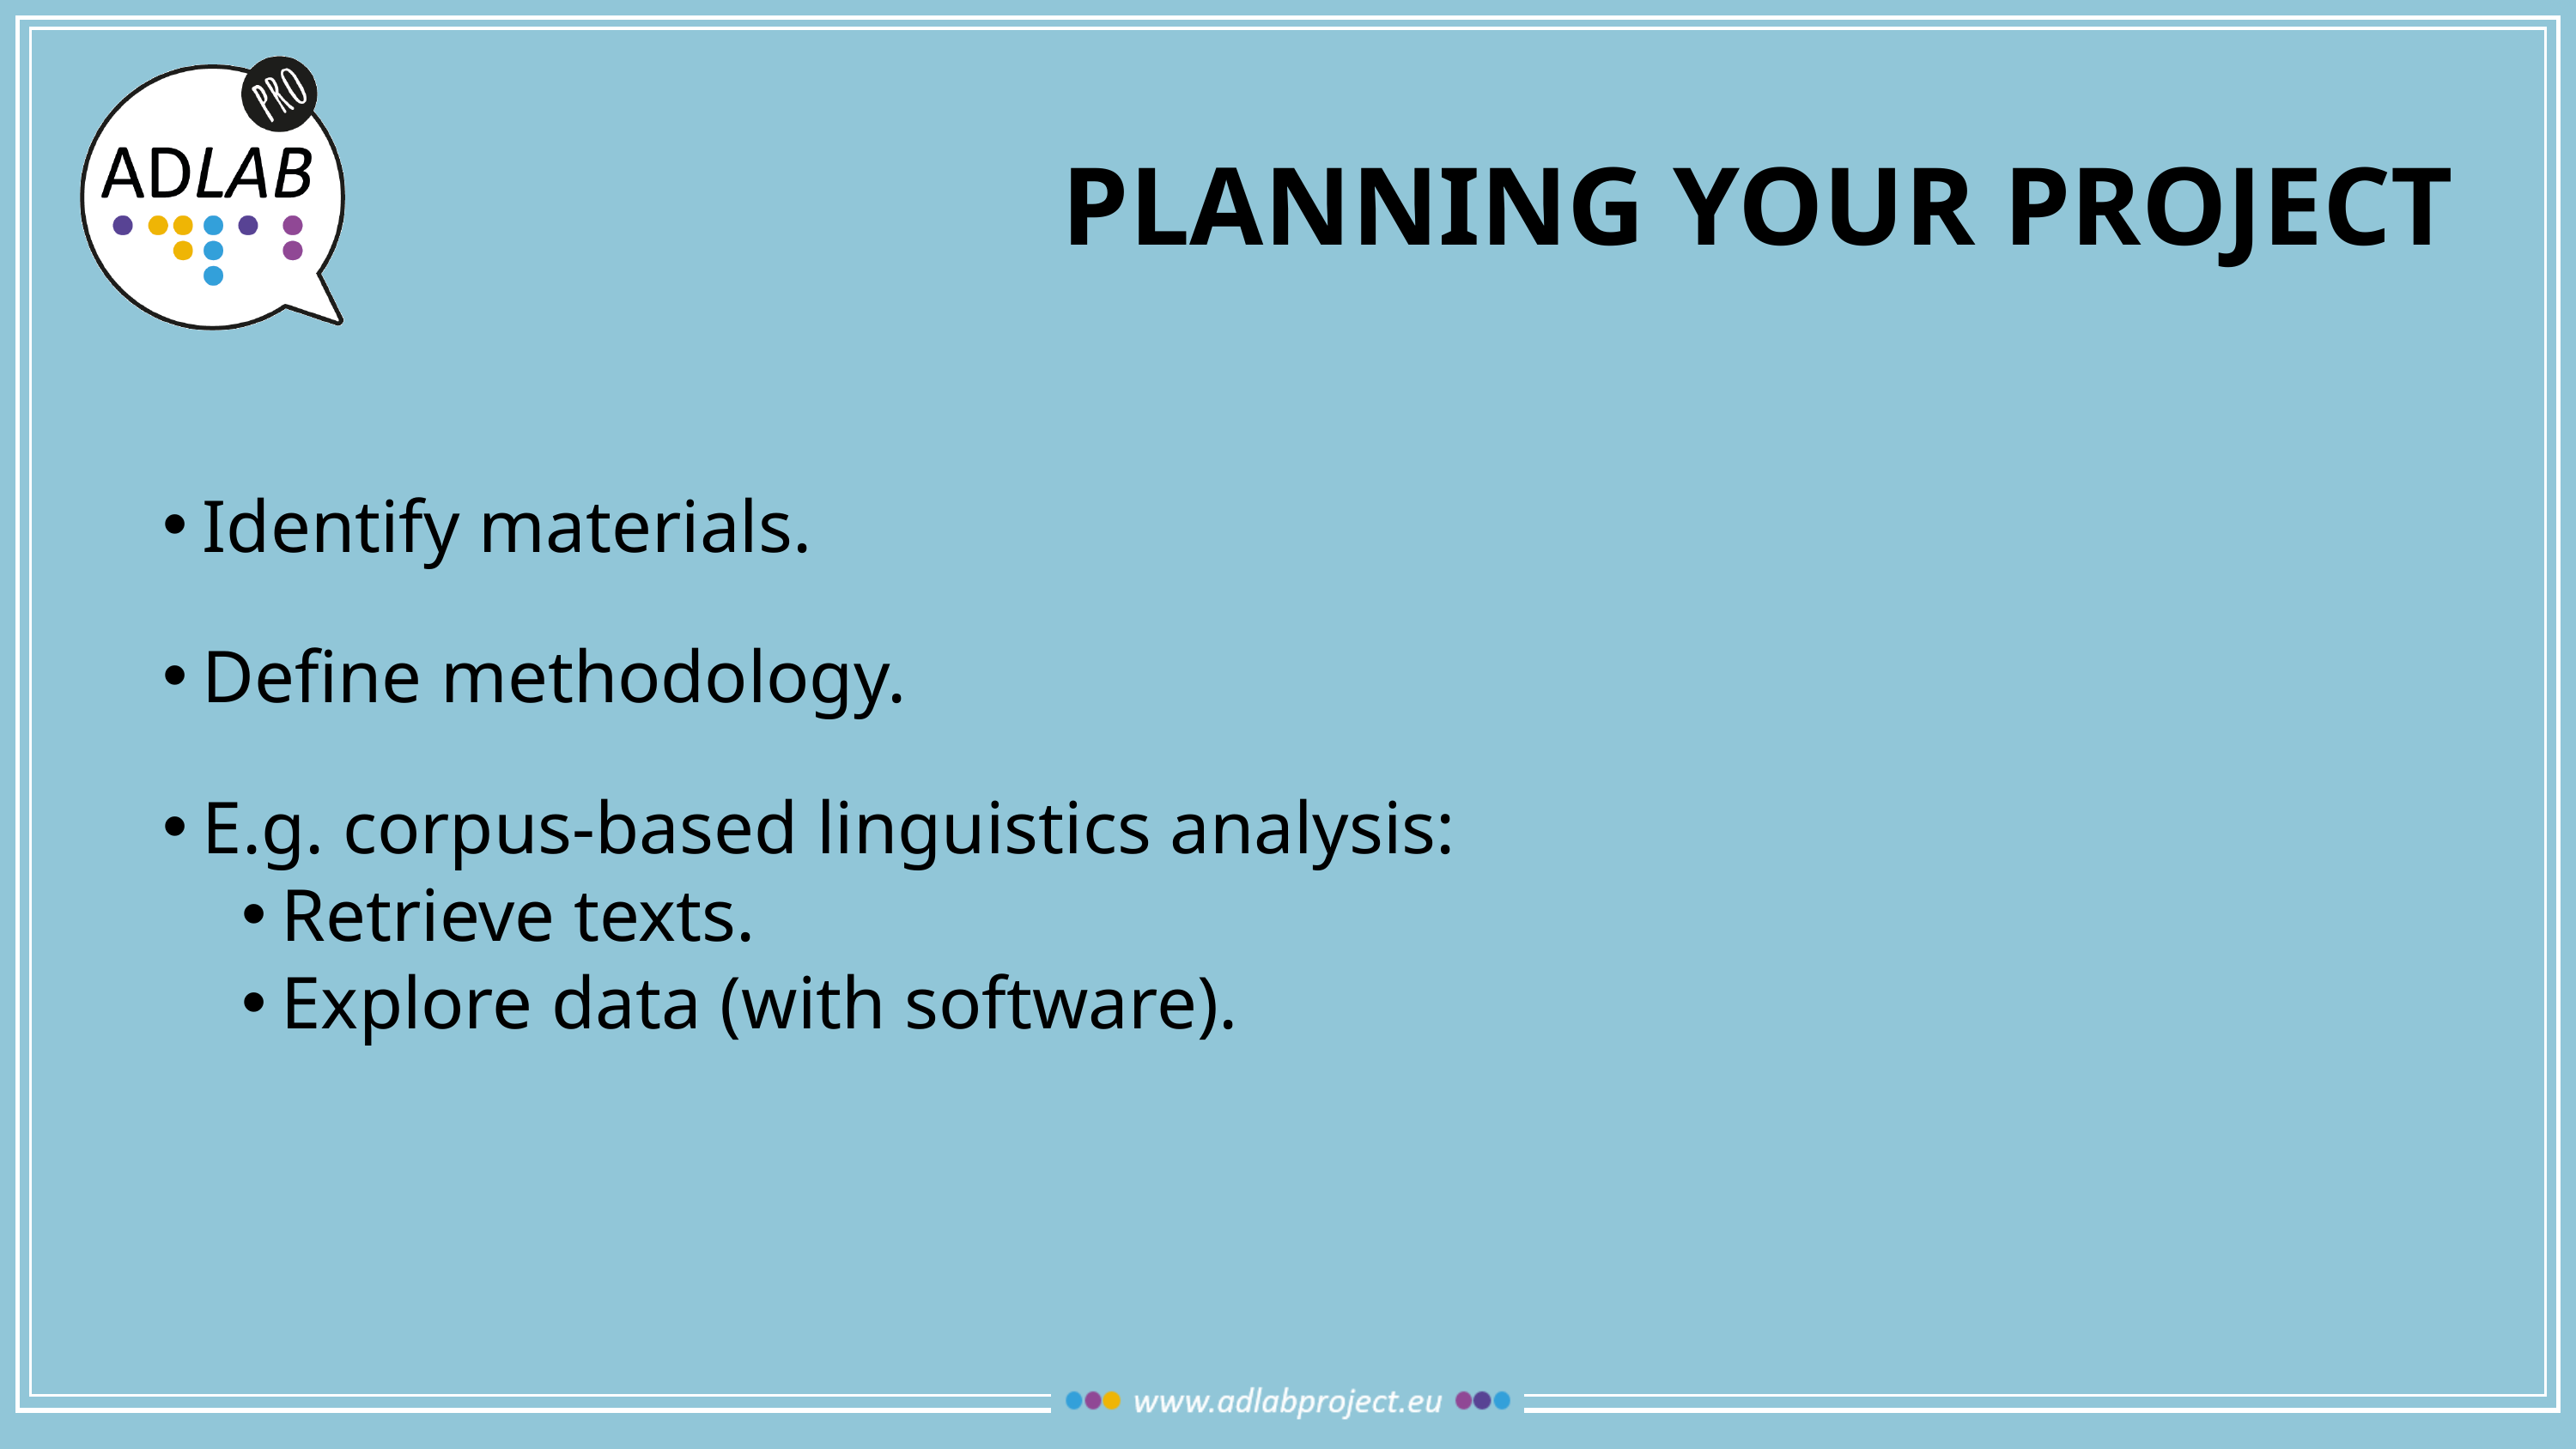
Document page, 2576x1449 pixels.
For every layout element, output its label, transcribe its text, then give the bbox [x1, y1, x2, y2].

picture [1051, 1378, 1524, 1429]
list Identify materials. Define methodology. E.g. corpus-based linguistics analysis: Retrieve texts. Explore data (with software). [150, 431, 2467, 1087]
title Planning your project [384, 70, 2467, 351]
picture [72, 49, 353, 330]
